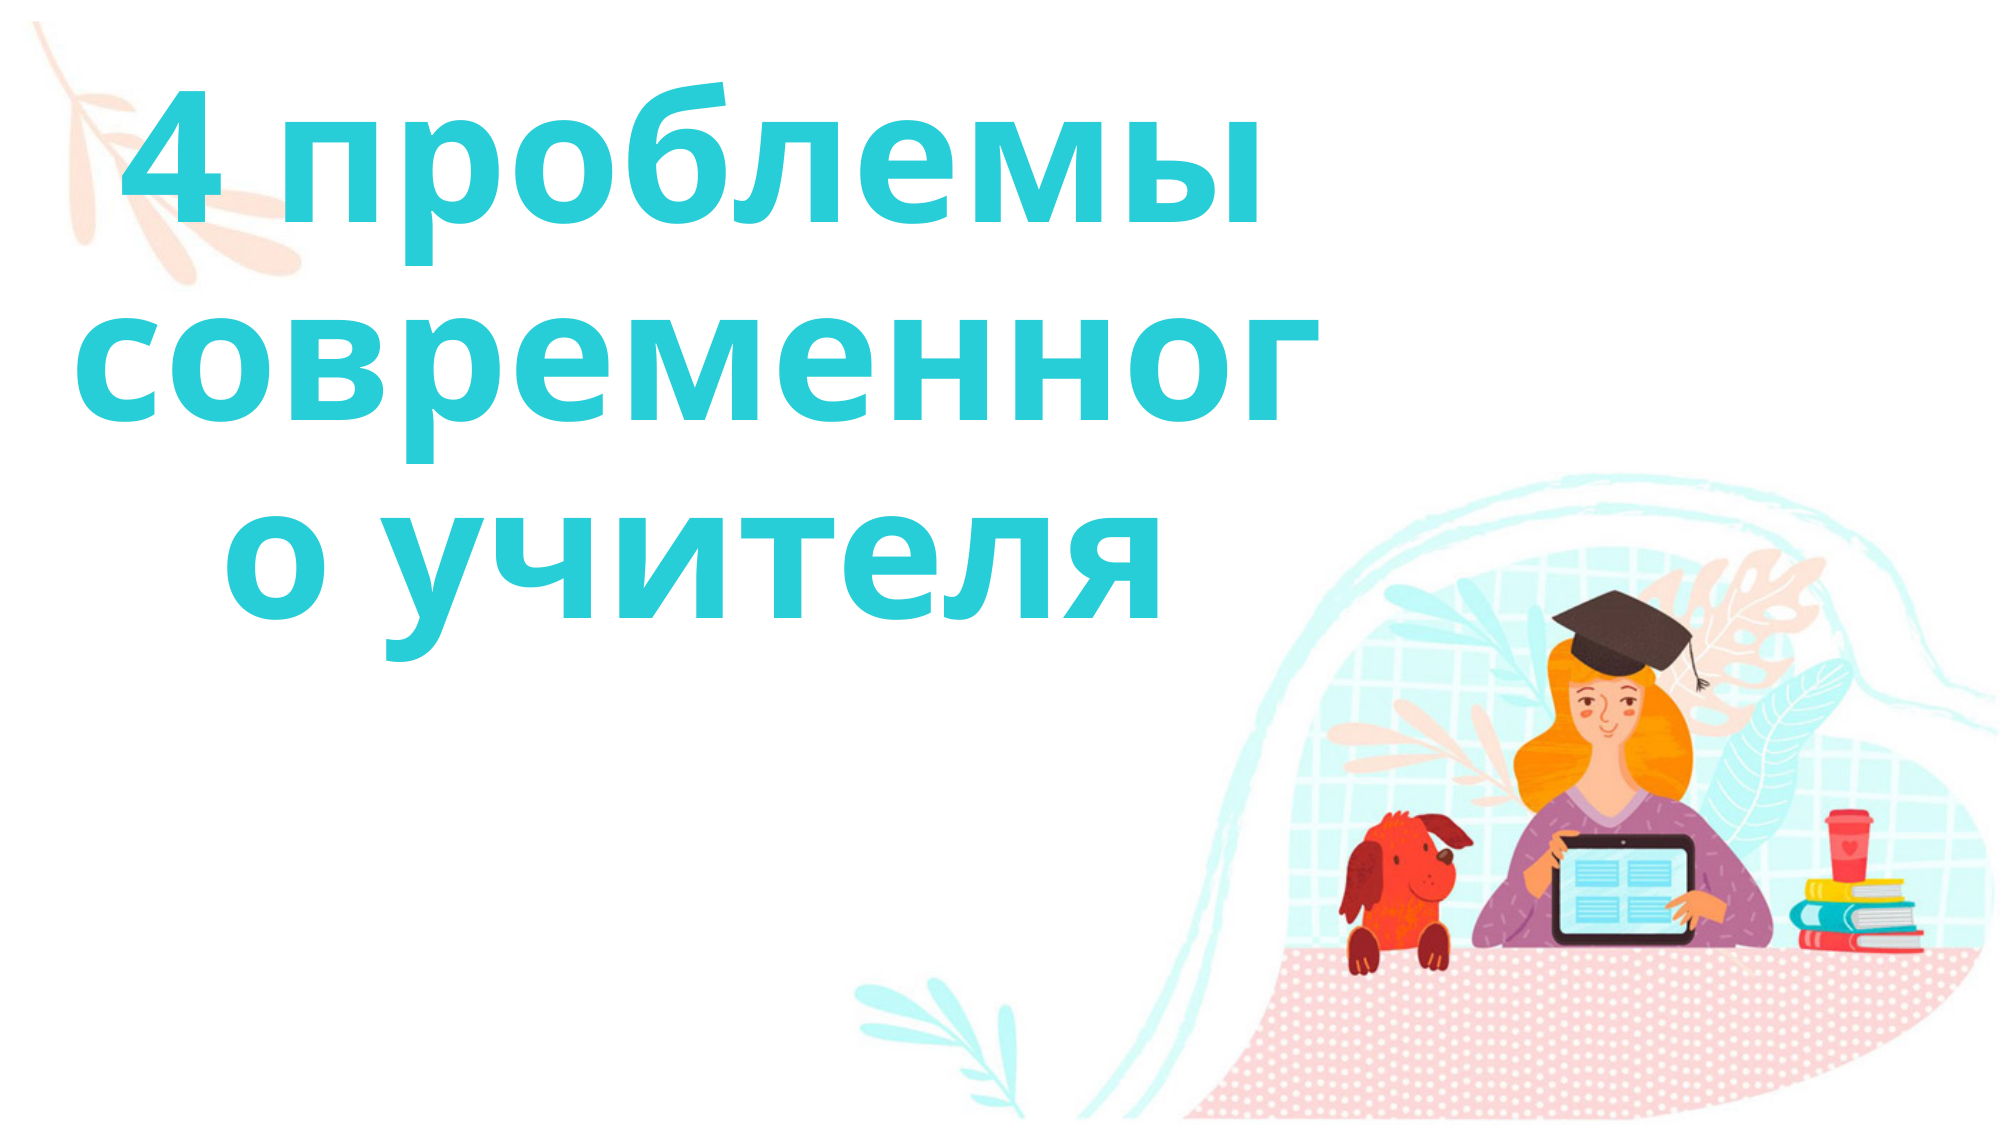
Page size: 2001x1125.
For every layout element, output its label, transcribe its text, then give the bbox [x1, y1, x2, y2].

picture [0, 0, 2001, 1125]
title 4 проблемы современного учителя [0, 274, 1393, 666]
